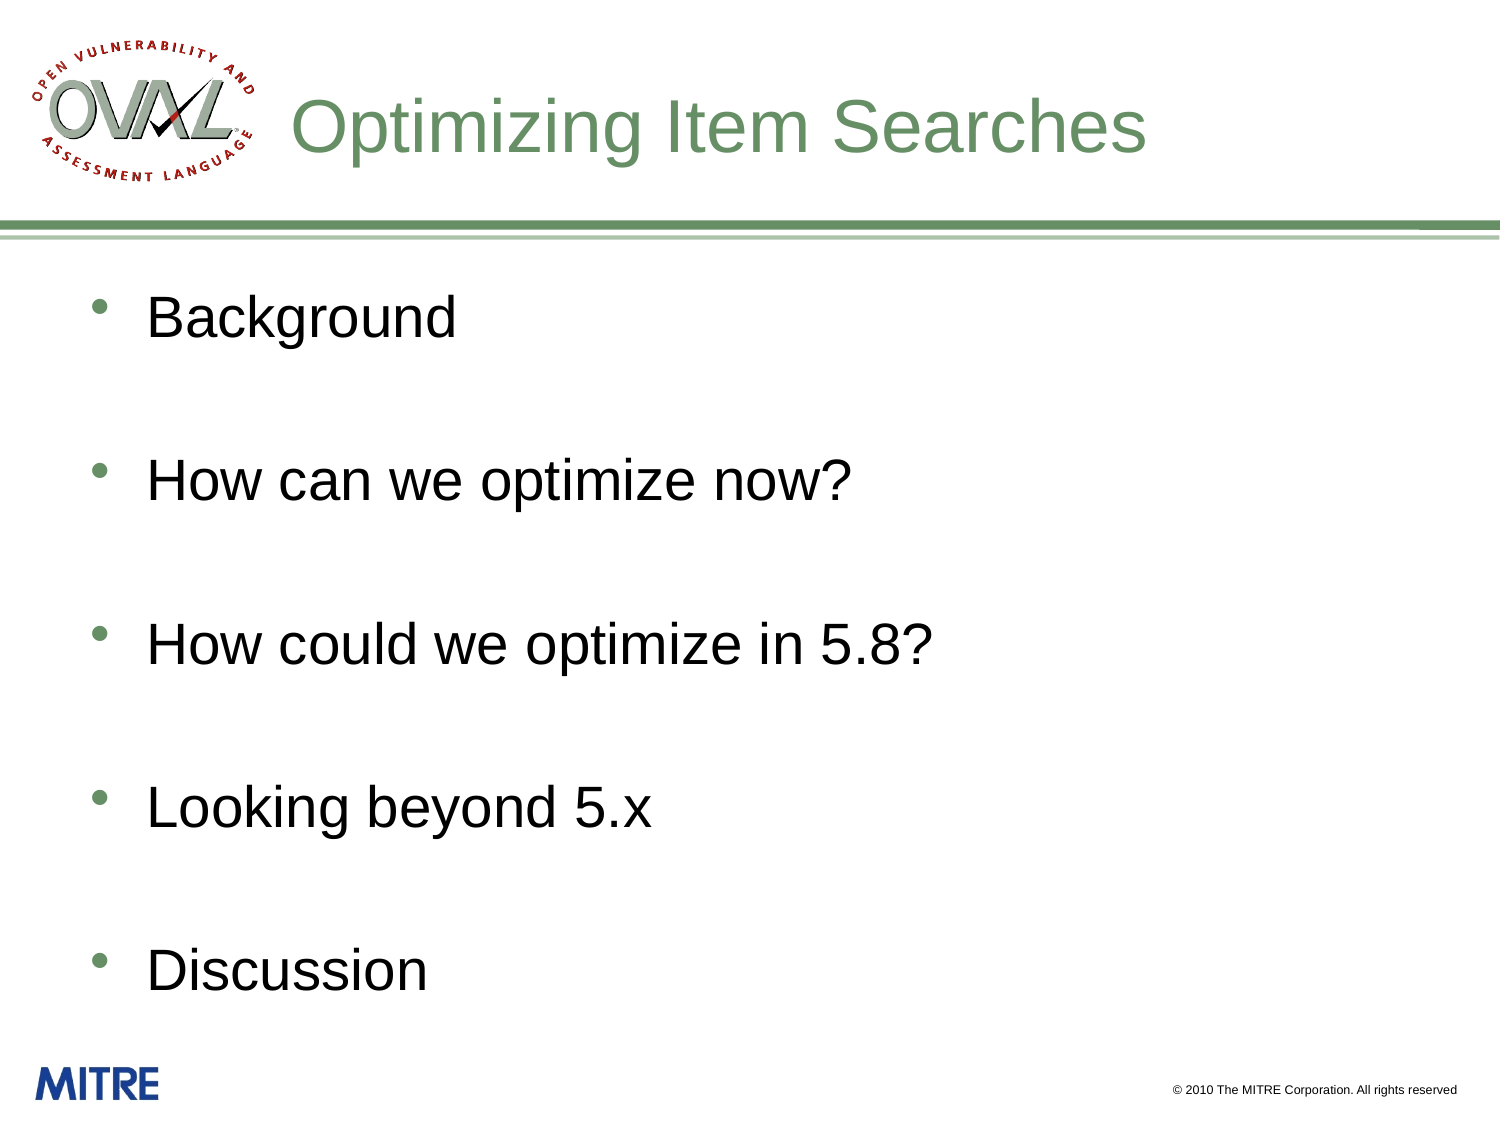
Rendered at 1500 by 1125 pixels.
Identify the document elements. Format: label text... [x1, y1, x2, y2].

list Background How can we optimize now? How could we optimize in 5.8? Looking beyond 5.x Discussion [74, 271, 1426, 990]
picture [30, 1064, 163, 1106]
title Optimizing Item Searches [274, 44, 1438, 201]
picture [0, 0, 313, 238]
